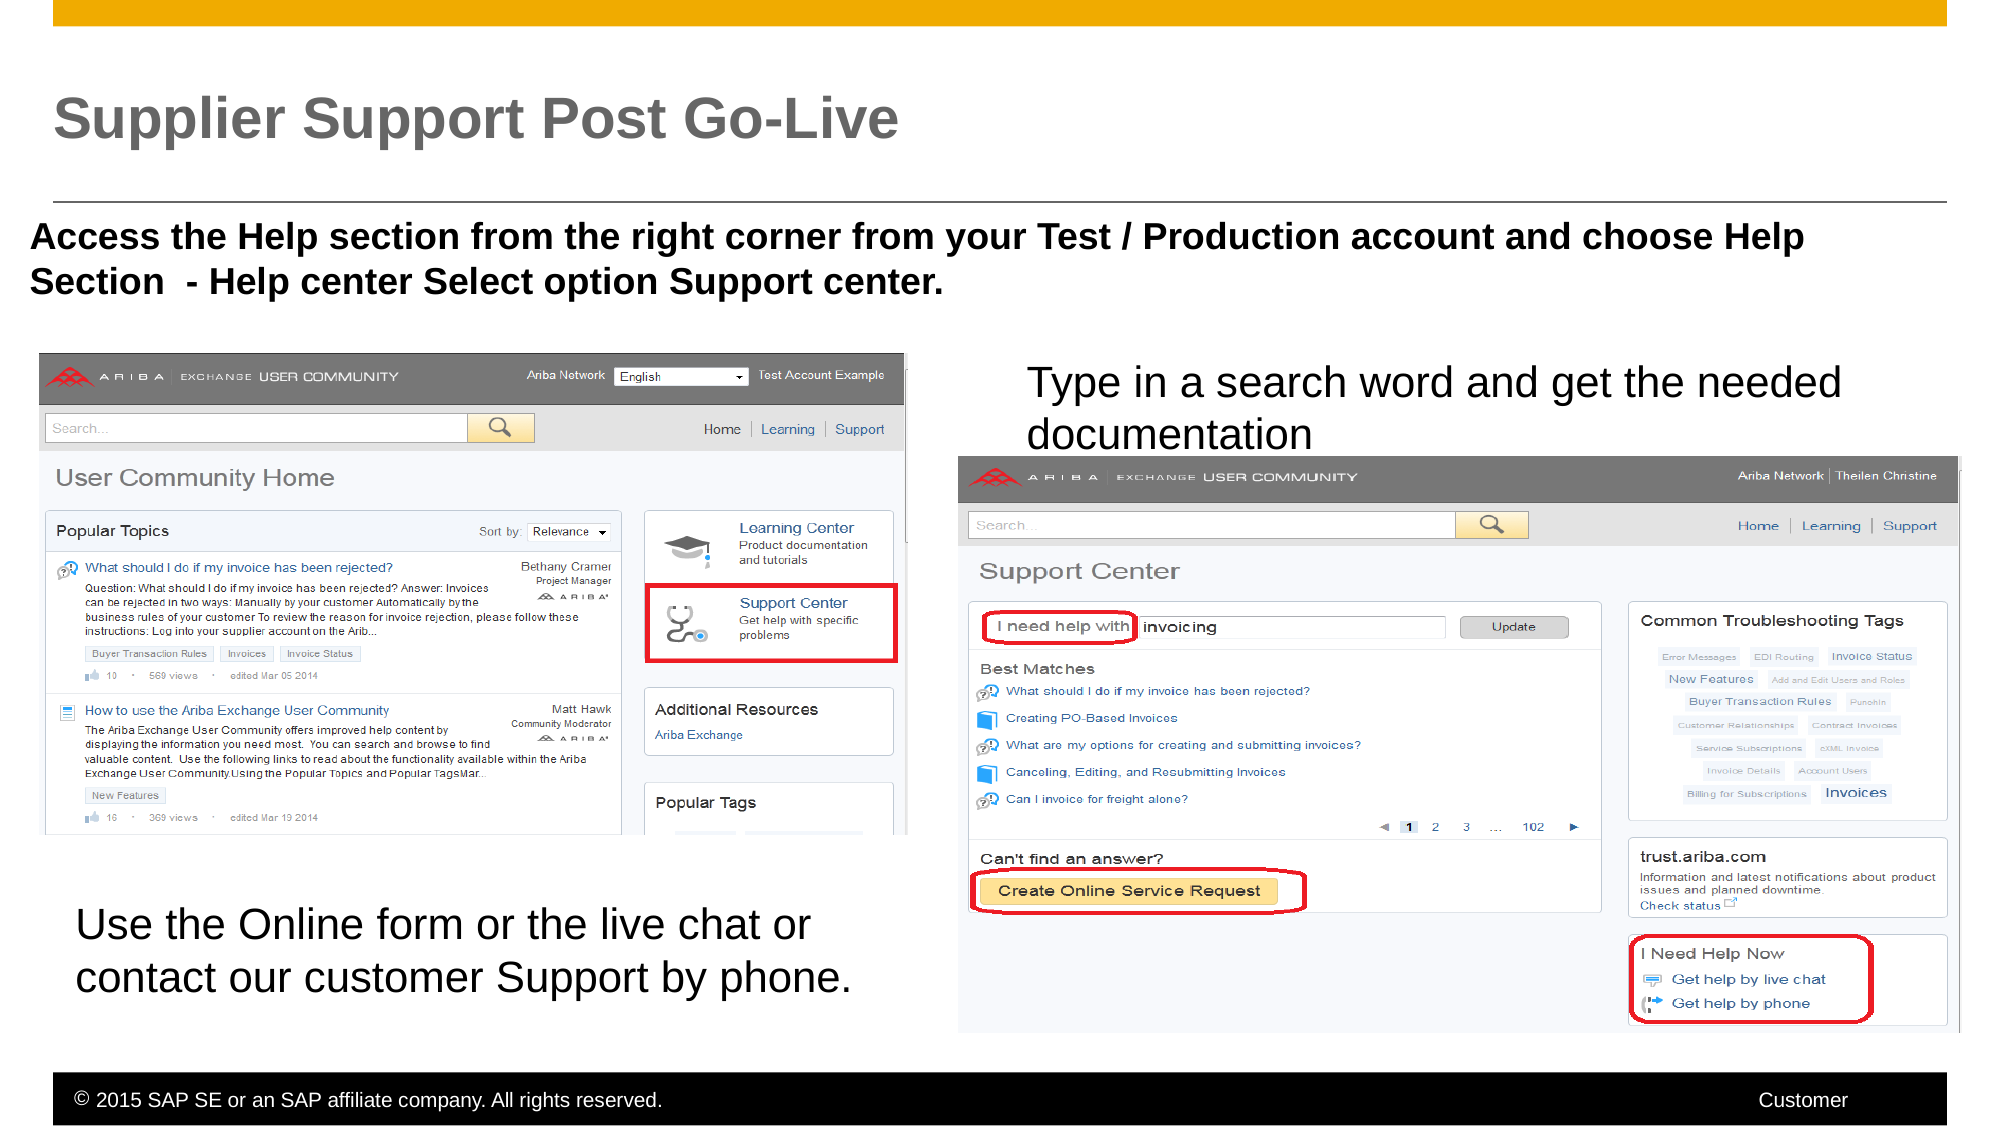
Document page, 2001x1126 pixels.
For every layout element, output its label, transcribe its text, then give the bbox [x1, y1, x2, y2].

title Supplier Support Post Go-Live [53, 53, 1947, 178]
picture [39, 353, 909, 835]
text_box Type in a search word and get the needed documentation [1026, 353, 1888, 455]
picture [958, 456, 1962, 1033]
text_box Use the Online form or the live chat or contact our customer Support by phone. [75, 896, 908, 1002]
text_box Access the Help section from the right corner from your Test / Production account and choose Help Section - Help center Select option Support center. [29, 211, 1888, 354]
